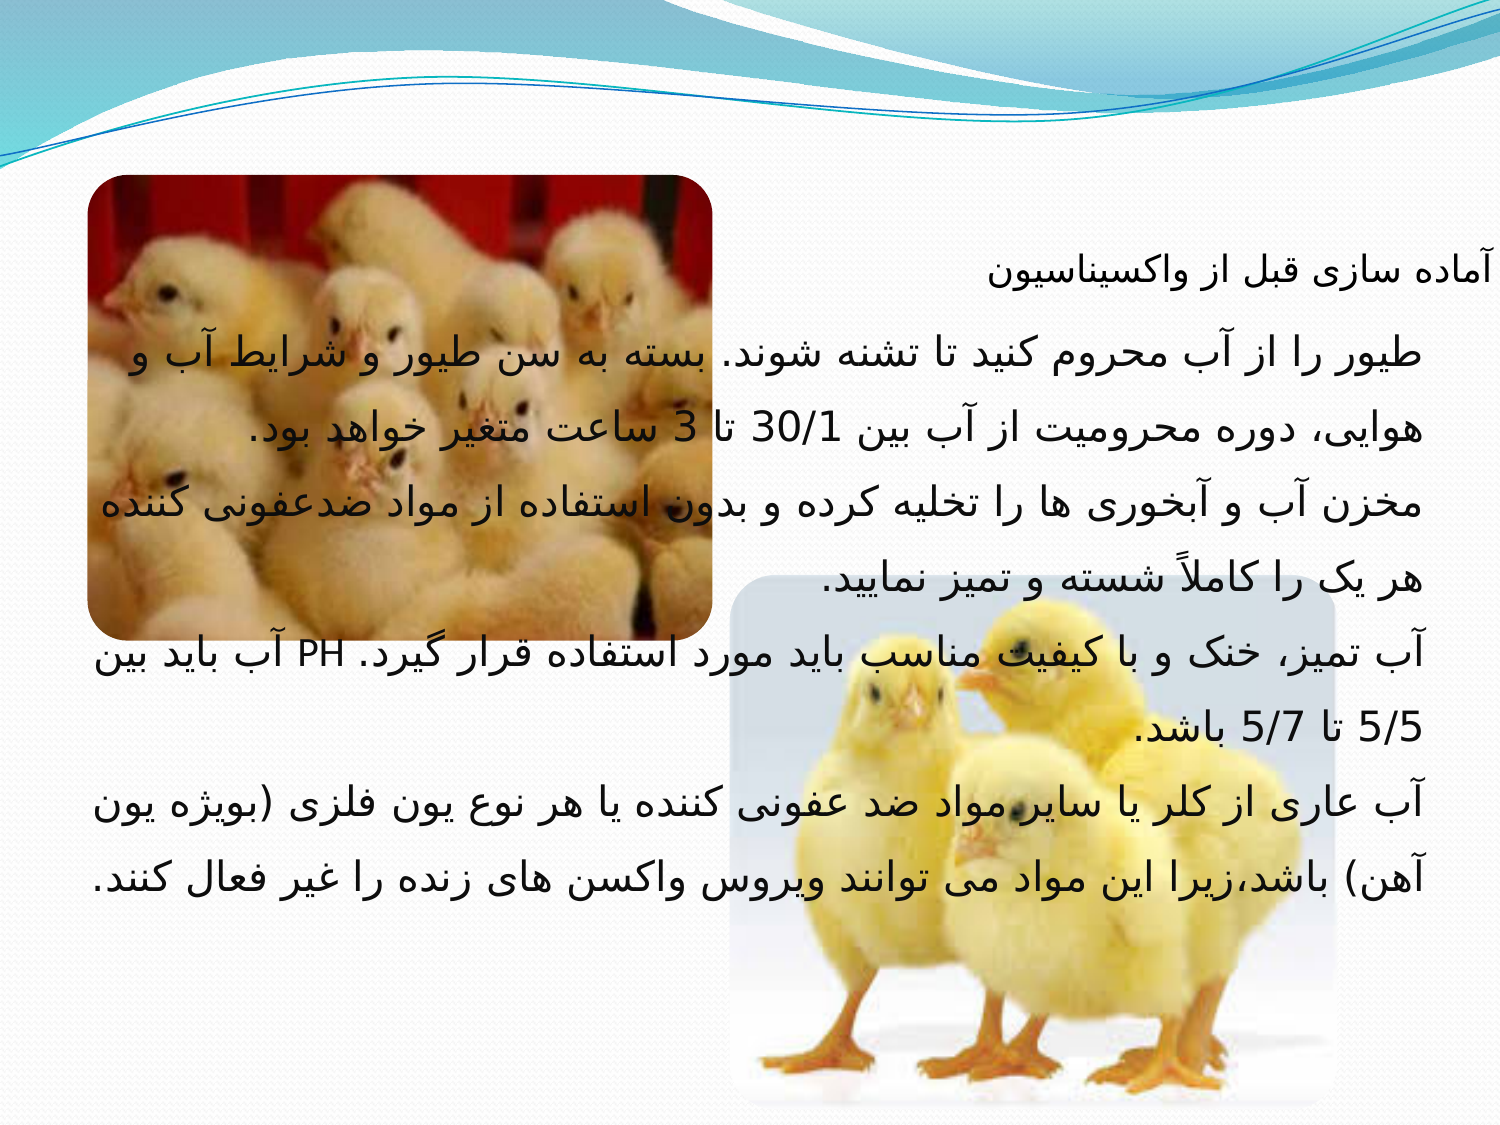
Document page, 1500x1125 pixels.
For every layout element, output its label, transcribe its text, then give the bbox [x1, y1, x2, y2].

picture [729, 574, 1338, 1110]
text_box طیور را از آب محروم کنید تا تشنه شوند. بسته به سن طیور و شرایط آب و هوایی،‌ دوره محرومیت از آب بین 30/1 تا 3 ساعت متغیر خواهد بود. مخزن آب و آبخوری ها را تخلیه کرده و بدون استفاده از مواد ضدعفونی کننده هر یک را کاملاً‌ شسته و تمیز نمایید. آب تمیز،‌ خنک و با کیفیت مناسب باید مورد استفاده قرار گیرد. PH آب باید بین 5/5 تا 5/7 باشد. آب عاری از کلر یا سایر مواد ضد عفونی کننده یا هر نوع یون فلزی (بویژه یون آهن) باشد،‌زیرا این مواد می توانند ویروس واکسن های زنده را غیر فعال کنند. [1345, 699, 1425, 950]
picture [87, 174, 713, 641]
text_box طیور را از آب محروم کنید تا تشنه شوند. بسته به سن طیور و شرایط آب و هوایی،‌ دوره محرومیت از آب بین 30/1 تا 3 ساعت متغیر خواهد بود. مخزن آب و آبخوری ها را تخلیه کرده و بدون استفاده از مواد ضدعفونی کننده هر یک را کاملاً‌ شسته و تمیز نمایید. آب تمیز،‌ خنک و با کیفیت مناسب باید مورد استفاده قرار گیرد. PH آب باید بین 5/5 تا 5/7 باشد. آب عاری از کلر یا سایر مواد ضد عفونی کننده یا هر نوع یون فلزی (بویژه یون آهن) باشد،‌زیرا این مواد می توانند ویروس واکسن های زنده را غیر فعال کنند. [74, 699, 722, 950]
text_box آماده سازی قبل از واکسیناسیون [971, 237, 1500, 298]
